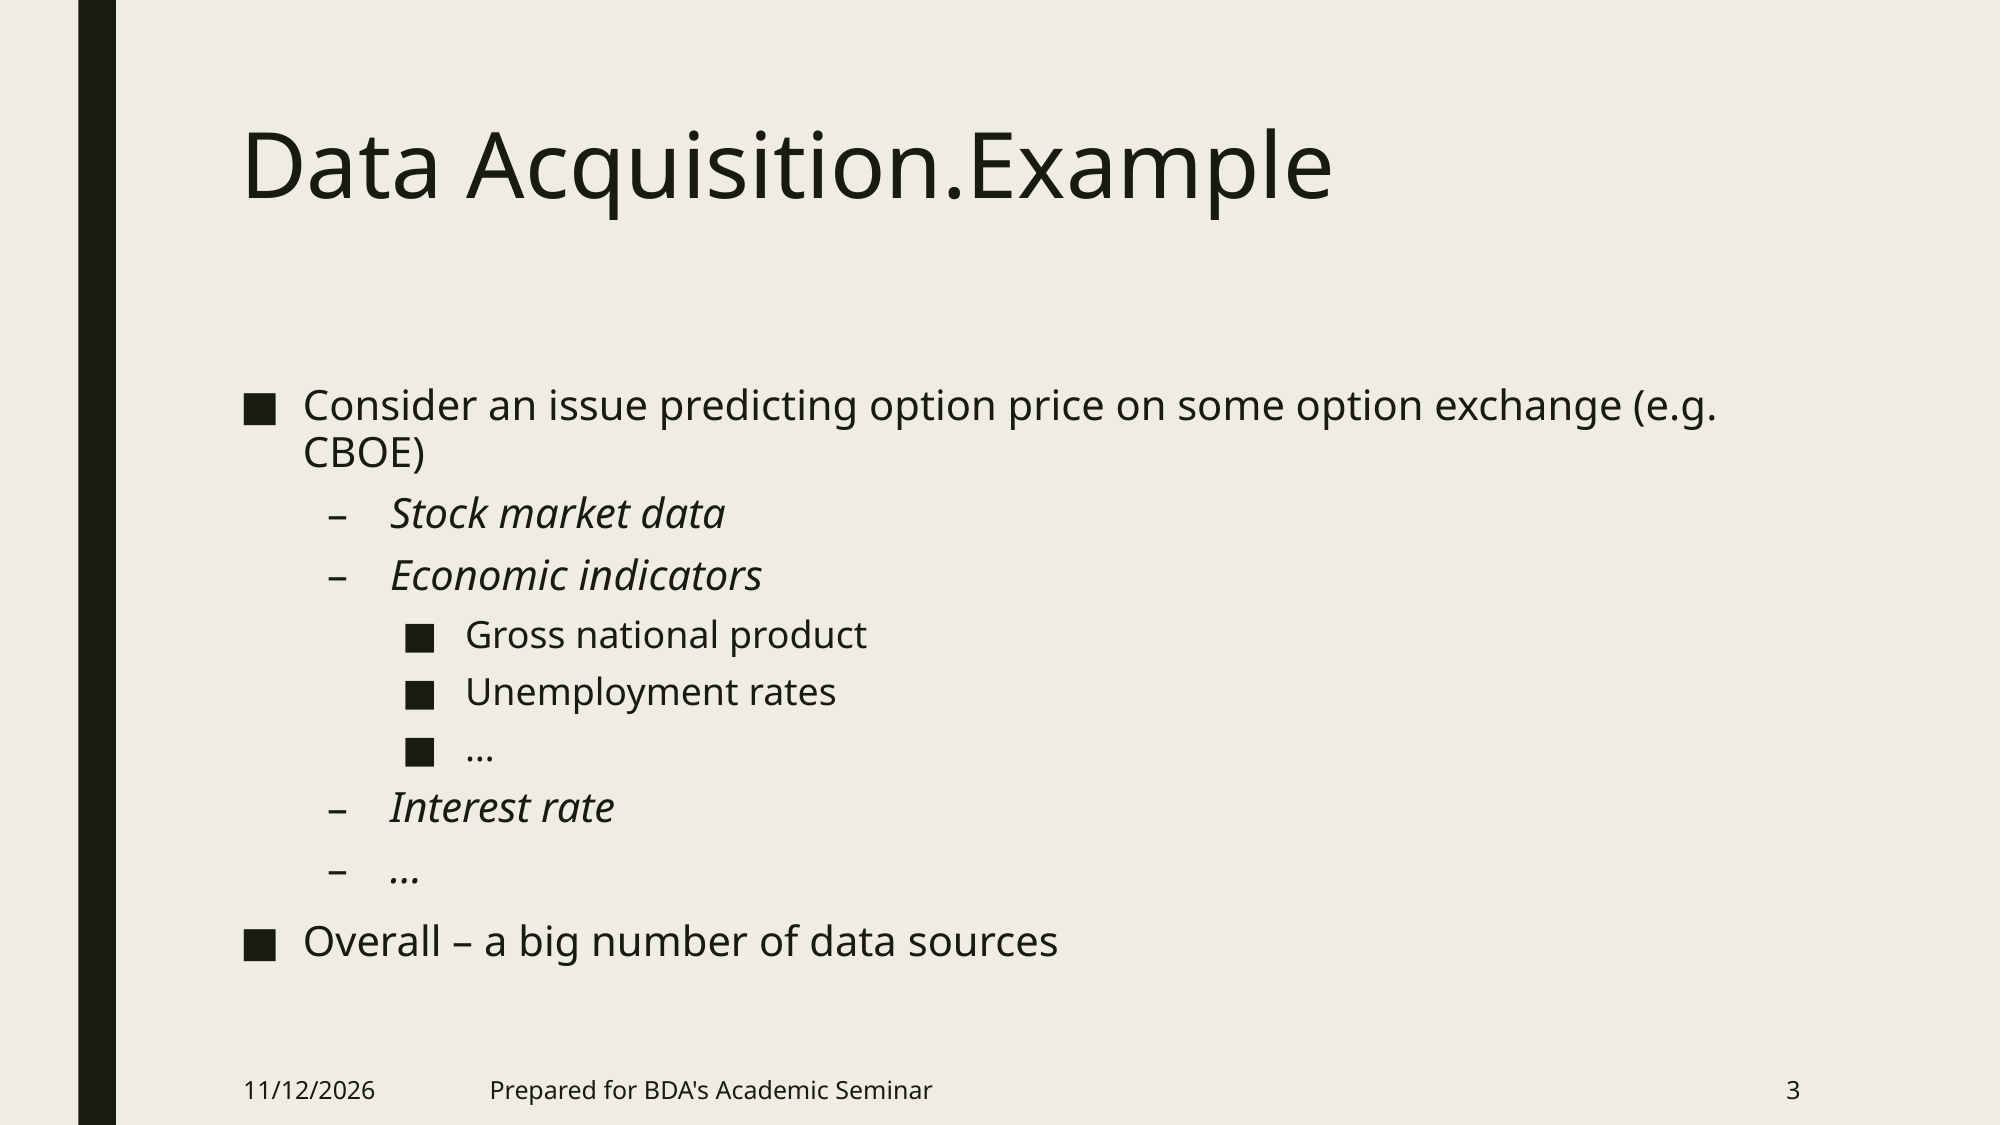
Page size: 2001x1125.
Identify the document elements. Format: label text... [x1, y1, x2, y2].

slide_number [228, 1058, 426, 1125]
list Consider an issue predicting option price on some option exchange (e.g. CBOE) Stock market data Economic indicators Gross national product Unemployment rates … Interest rate … Overall – a big number of data sources [225, 375, 1800, 963]
title Data Acquisition.Example [225, 112, 1800, 357]
footer Prepared for BDA's Academic Seminar [474, 1058, 1505, 1125]
slide_number 3 [1553, 1058, 1816, 1125]
